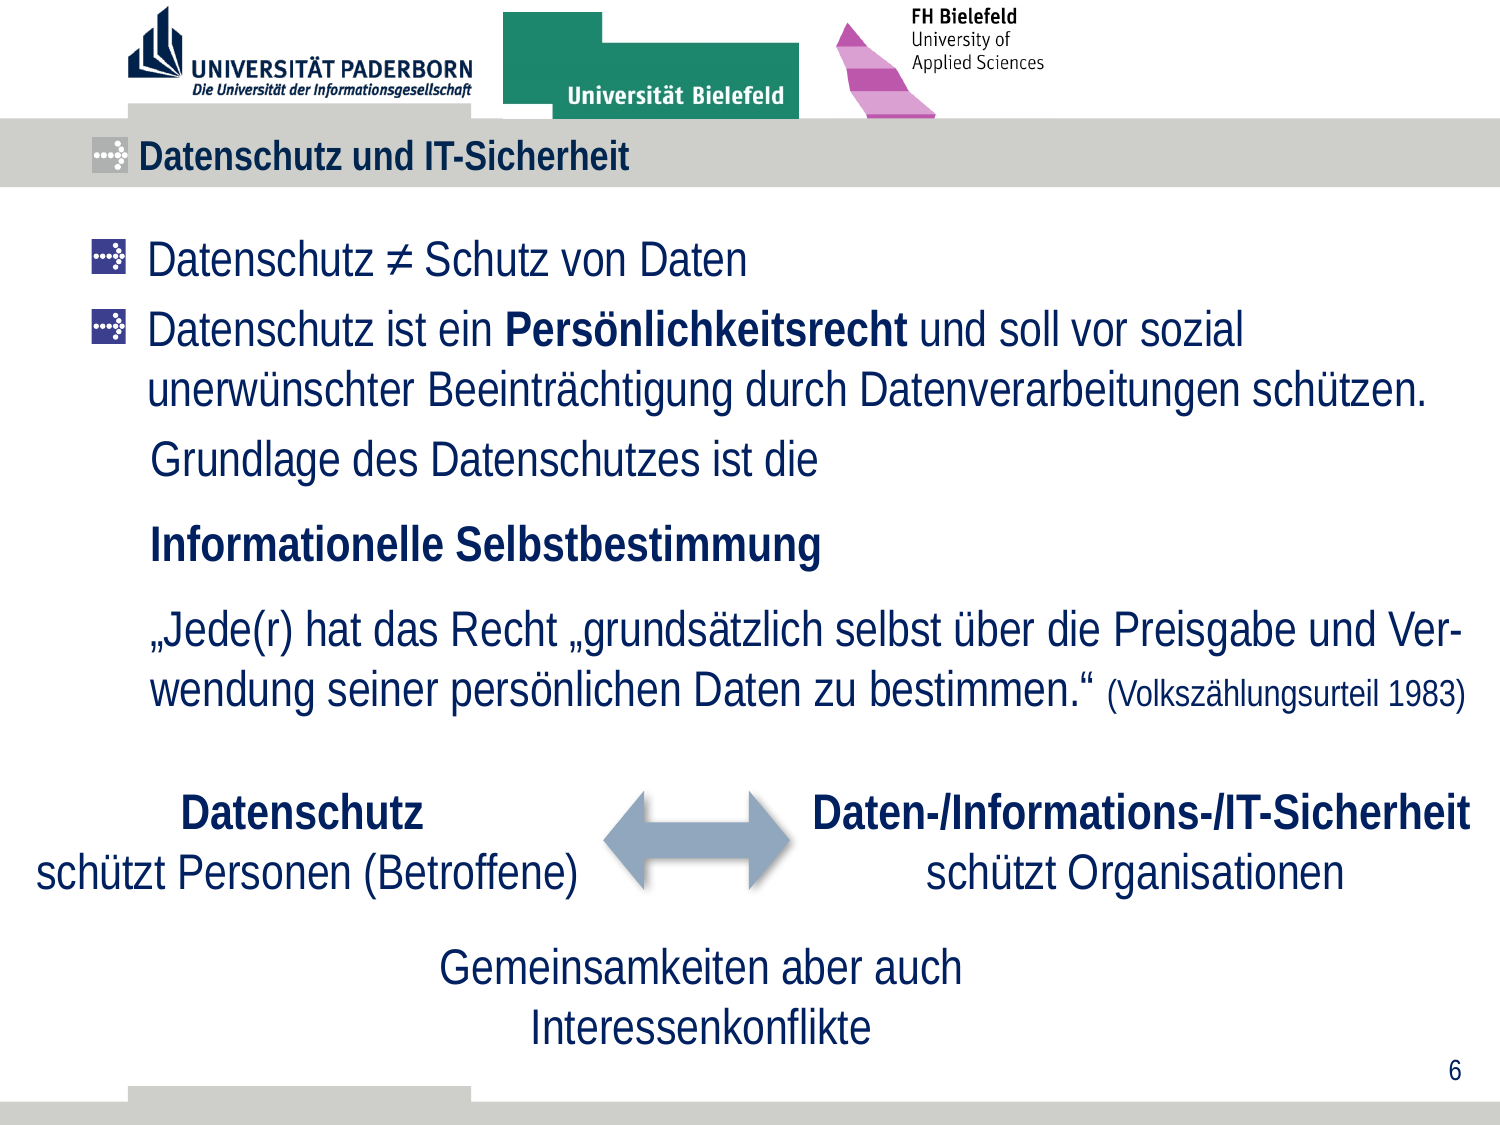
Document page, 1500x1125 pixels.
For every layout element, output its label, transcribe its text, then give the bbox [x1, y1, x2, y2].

text_box 6 [1144, 1043, 1477, 1109]
picture [128, 6, 472, 98]
text_box Datenschutz schützt Personen (Betroffene) [21, 772, 596, 907]
text_box Daten-/Informations-/IT-Sicherheit schützt Organisationen [797, 772, 1487, 907]
text_box [603, 790, 790, 890]
title Datenschutz und IT-Sicherheit [123, 122, 1430, 186]
list Datenschutz ≠ Schutz von Daten Datenschutz ist ein Persönlichkeitsrecht und soll vor sozial unerwünschter Beeinträchtigung durch Datenverarbeitungen schützen. Grundlage des Datenschutzes ist die Informationelle Selbstbestimmung „Jede(r) hat das Recht „grundsätzlich selbst über die Preisgabe und Ver-wendung seiner persönlichen Daten zu bestimmen.“ (Volkszählungsurteil 1983) [75, 218, 1500, 760]
picture [503, 12, 799, 119]
picture [832, 4, 1049, 118]
text_box Gemeinsamkeiten aber auch Interessenkonflikte [424, 927, 979, 1062]
